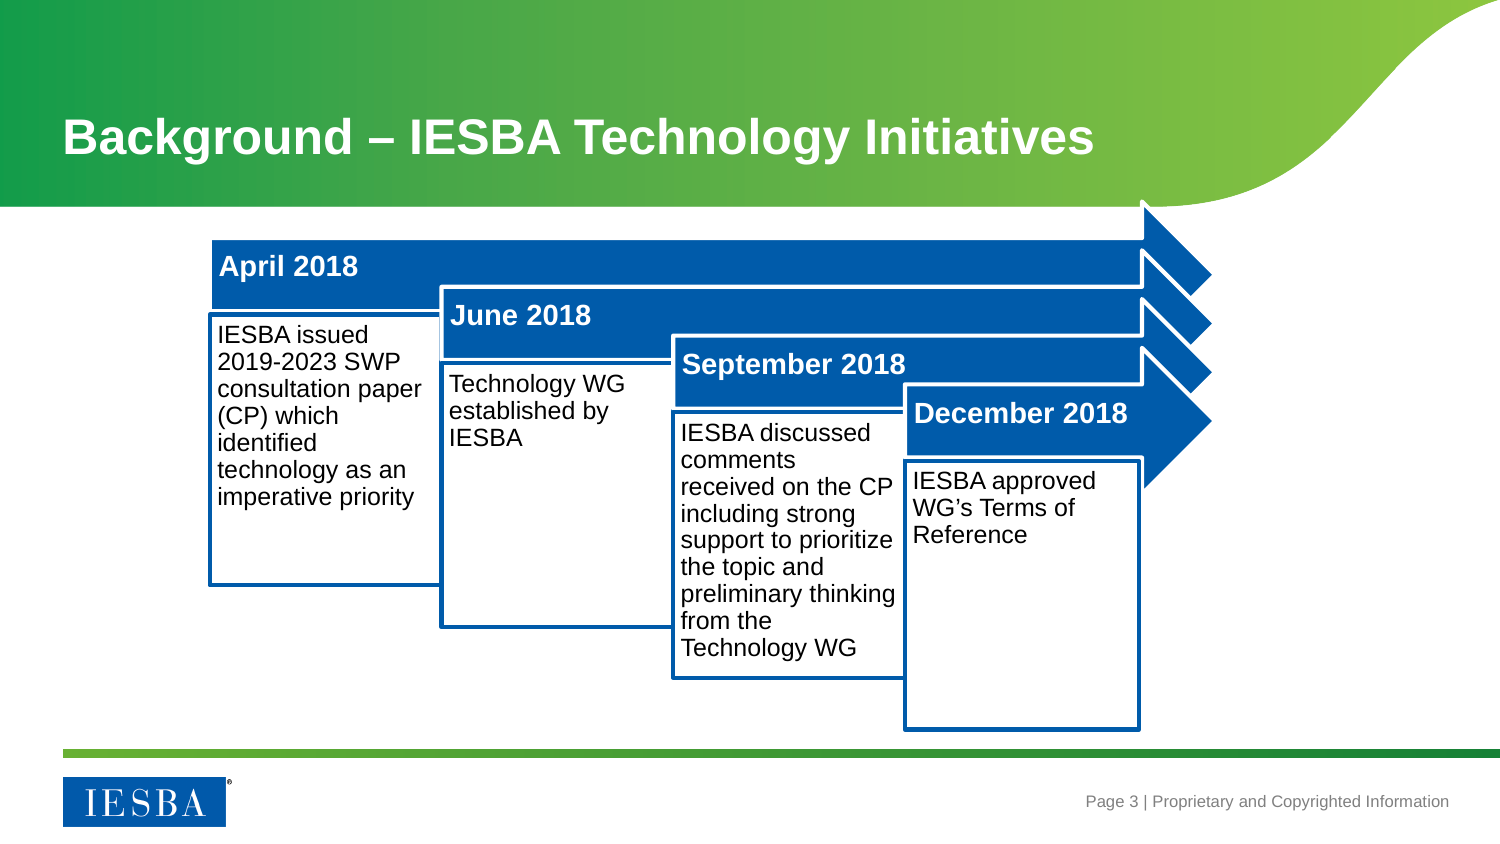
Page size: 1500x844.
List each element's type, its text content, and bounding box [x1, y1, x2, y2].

picture [63, 777, 232, 827]
title Background – IESBA Technology Initiatives [62, 71, 1300, 195]
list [0, 196, 1451, 735]
picture [0, 0, 1500, 207]
